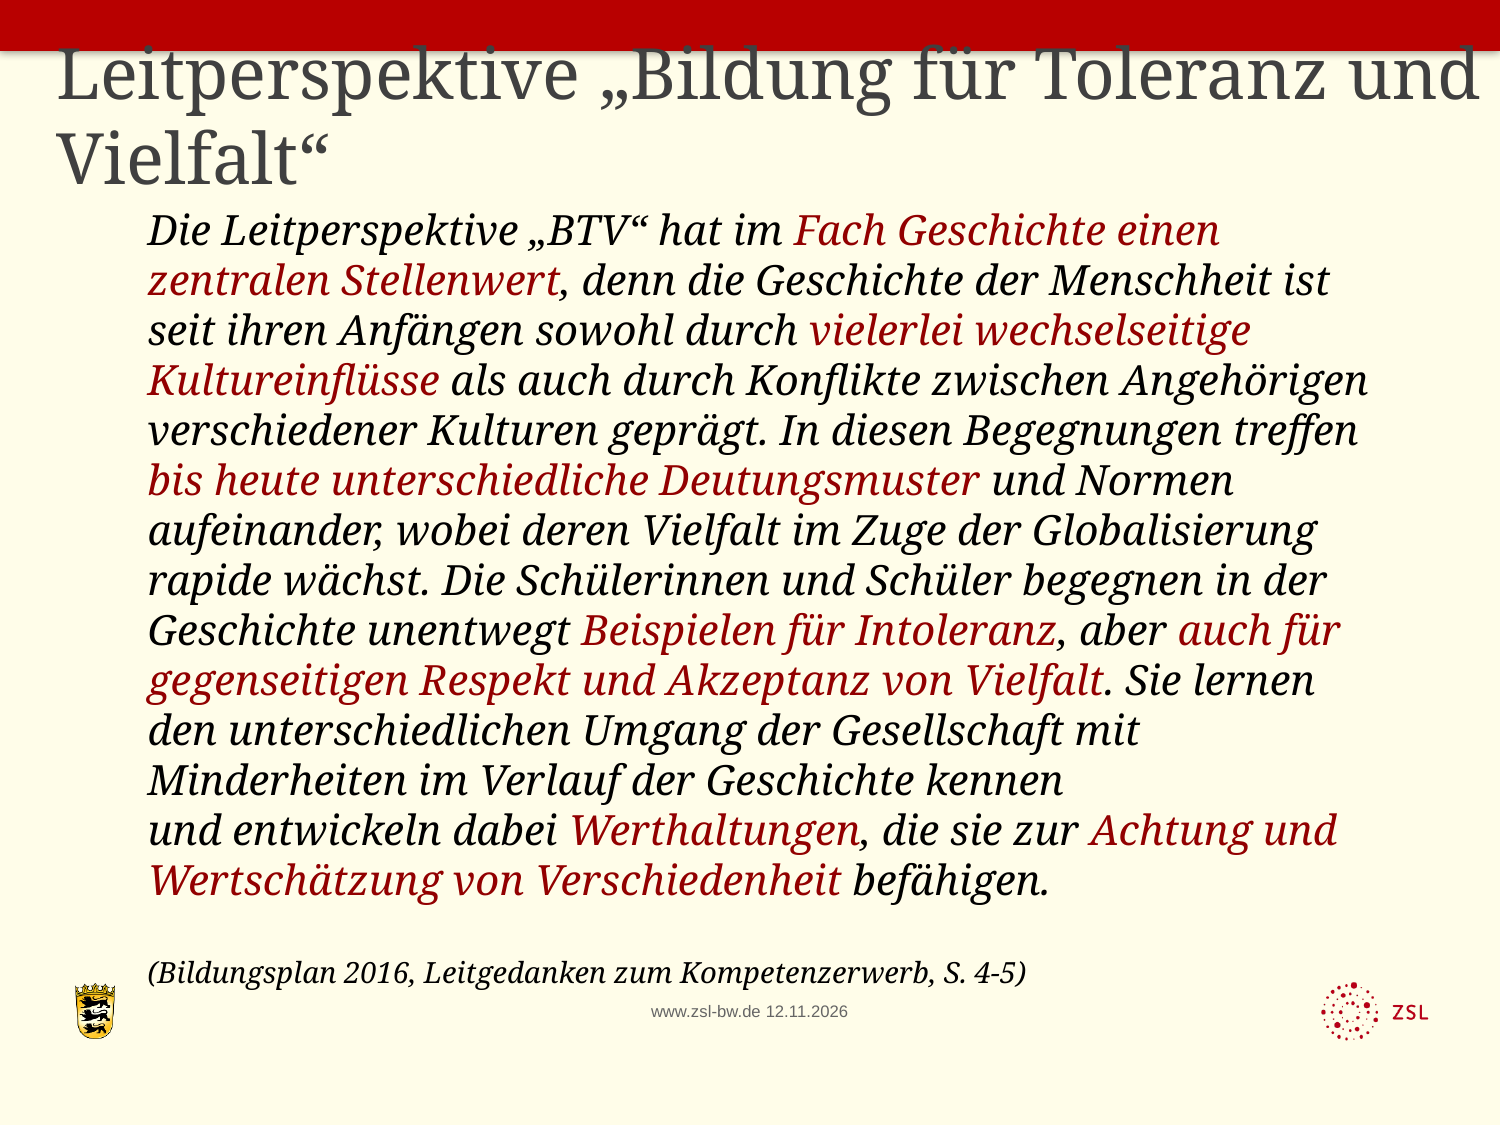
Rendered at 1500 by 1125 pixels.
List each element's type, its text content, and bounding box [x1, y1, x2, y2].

text_box Die Leitperspektive „BTV“ hat im Fach Geschichte einen zentralen Stellenwert, denn die Geschichte der Menschheit ist seit ihren Anfängen sowohl durch vielerlei wechselseitige Kultureinflüsse als auch durch Konflikte zwischen Angehörigen verschiedener Kulturen geprägt. In diesen Begegnungen treffen bis heute unterschiedliche Deutungsmuster und Normen aufeinander, wobei deren Vielfalt im Zuge der Globalisierung rapide wächst. Die Schülerinnen und Schüler begegnen in der Geschichte unentwegt Beispielen für Intoleranz, aber auch für gegenseitigen Respekt und Akzeptanz von Vielfalt. Sie lernen den unterschiedlichen Umgang der Gesellschaft mit Minderheiten im Verlauf der Geschichte kennen und entwickeln dabei Werthaltungen, die sie zur Achtung und Wertschätzung von Verschiedenheit befähigen. (Bildungsplan 2016, Leitgedanken zum Kompetenzerwerb, S. 4-5) [132, 196, 1409, 997]
title Leitperspektive „Bildung für Toleranz und Vielfalt“ [41, 66, 1500, 161]
picture [73, 981, 117, 1041]
picture [1320, 981, 1429, 1041]
